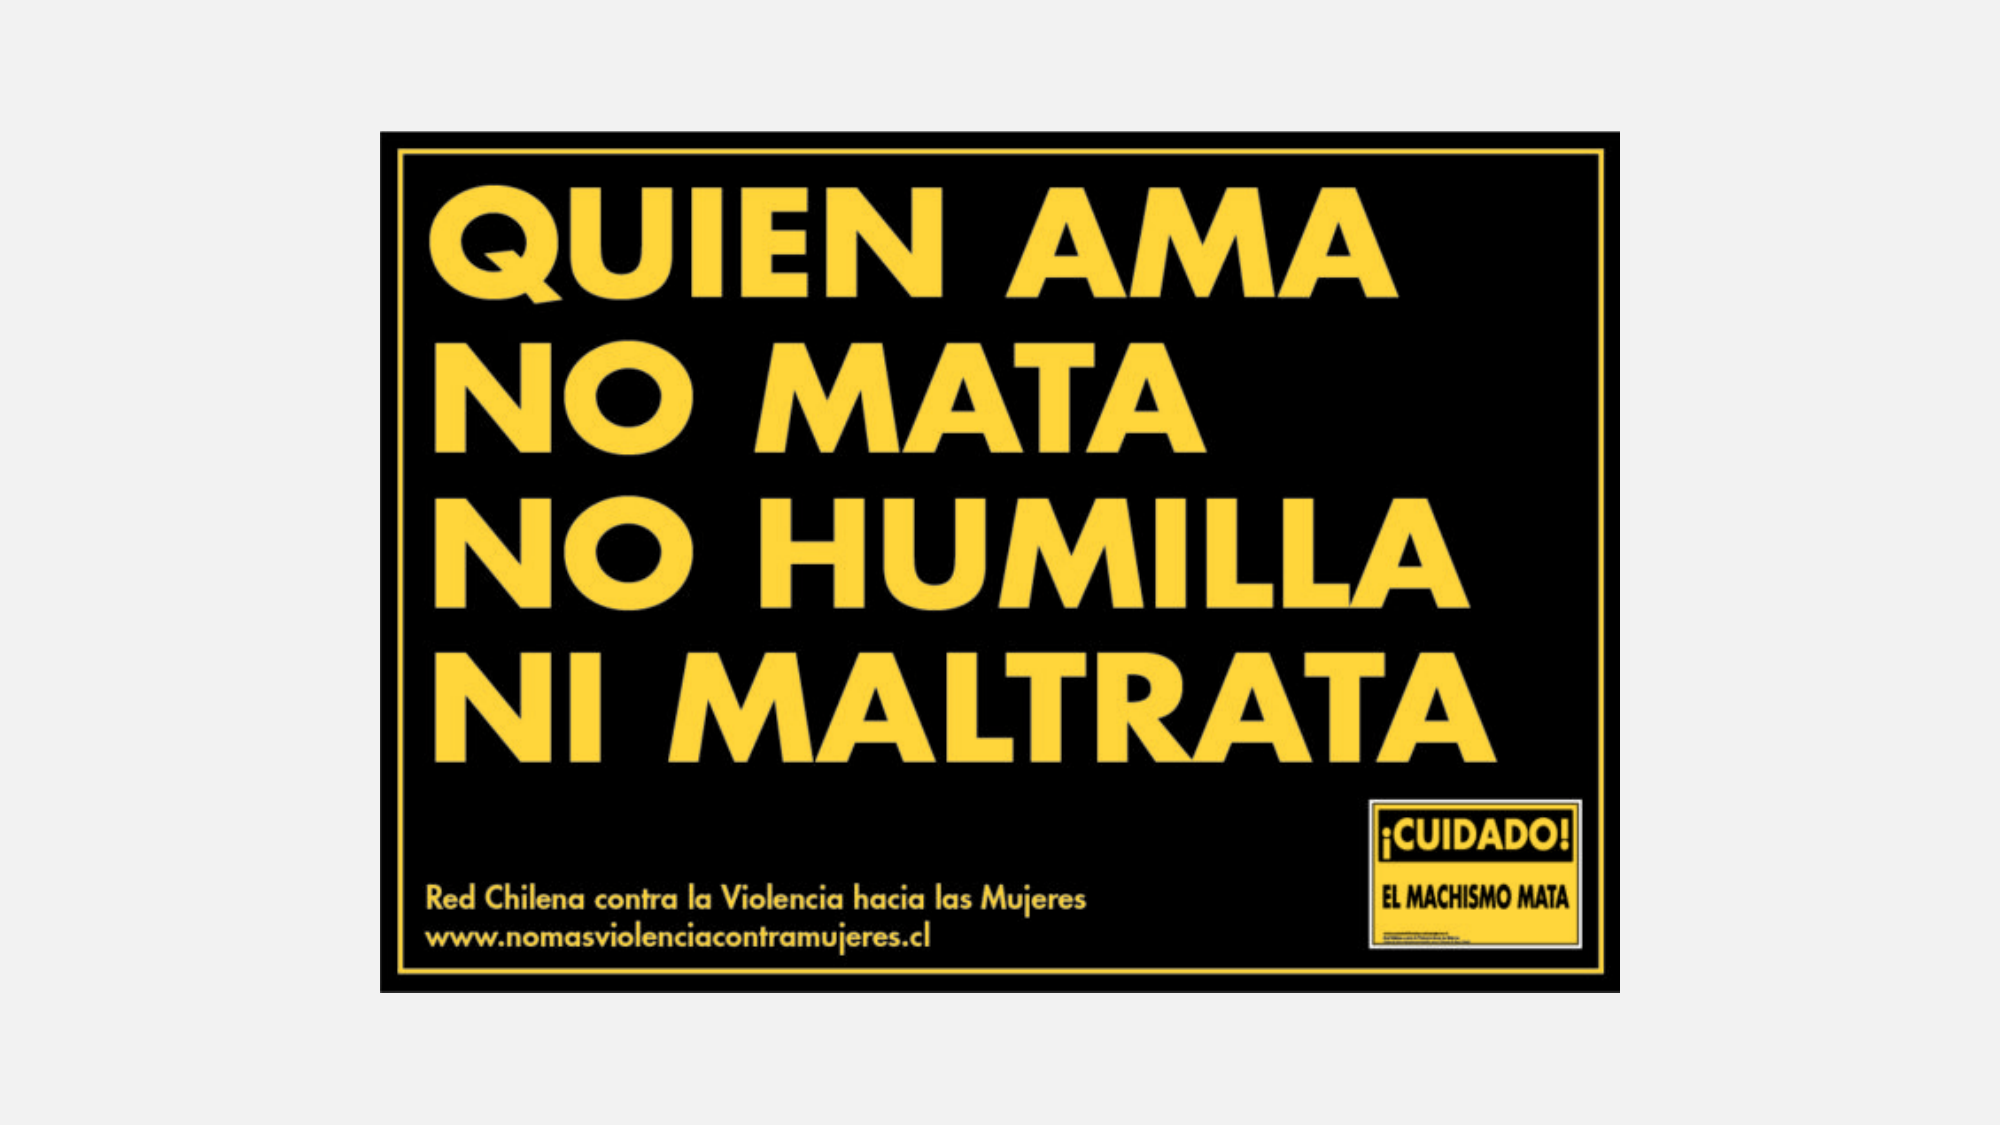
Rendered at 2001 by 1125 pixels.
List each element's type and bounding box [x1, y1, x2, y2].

picture [380, 131, 1620, 993]
